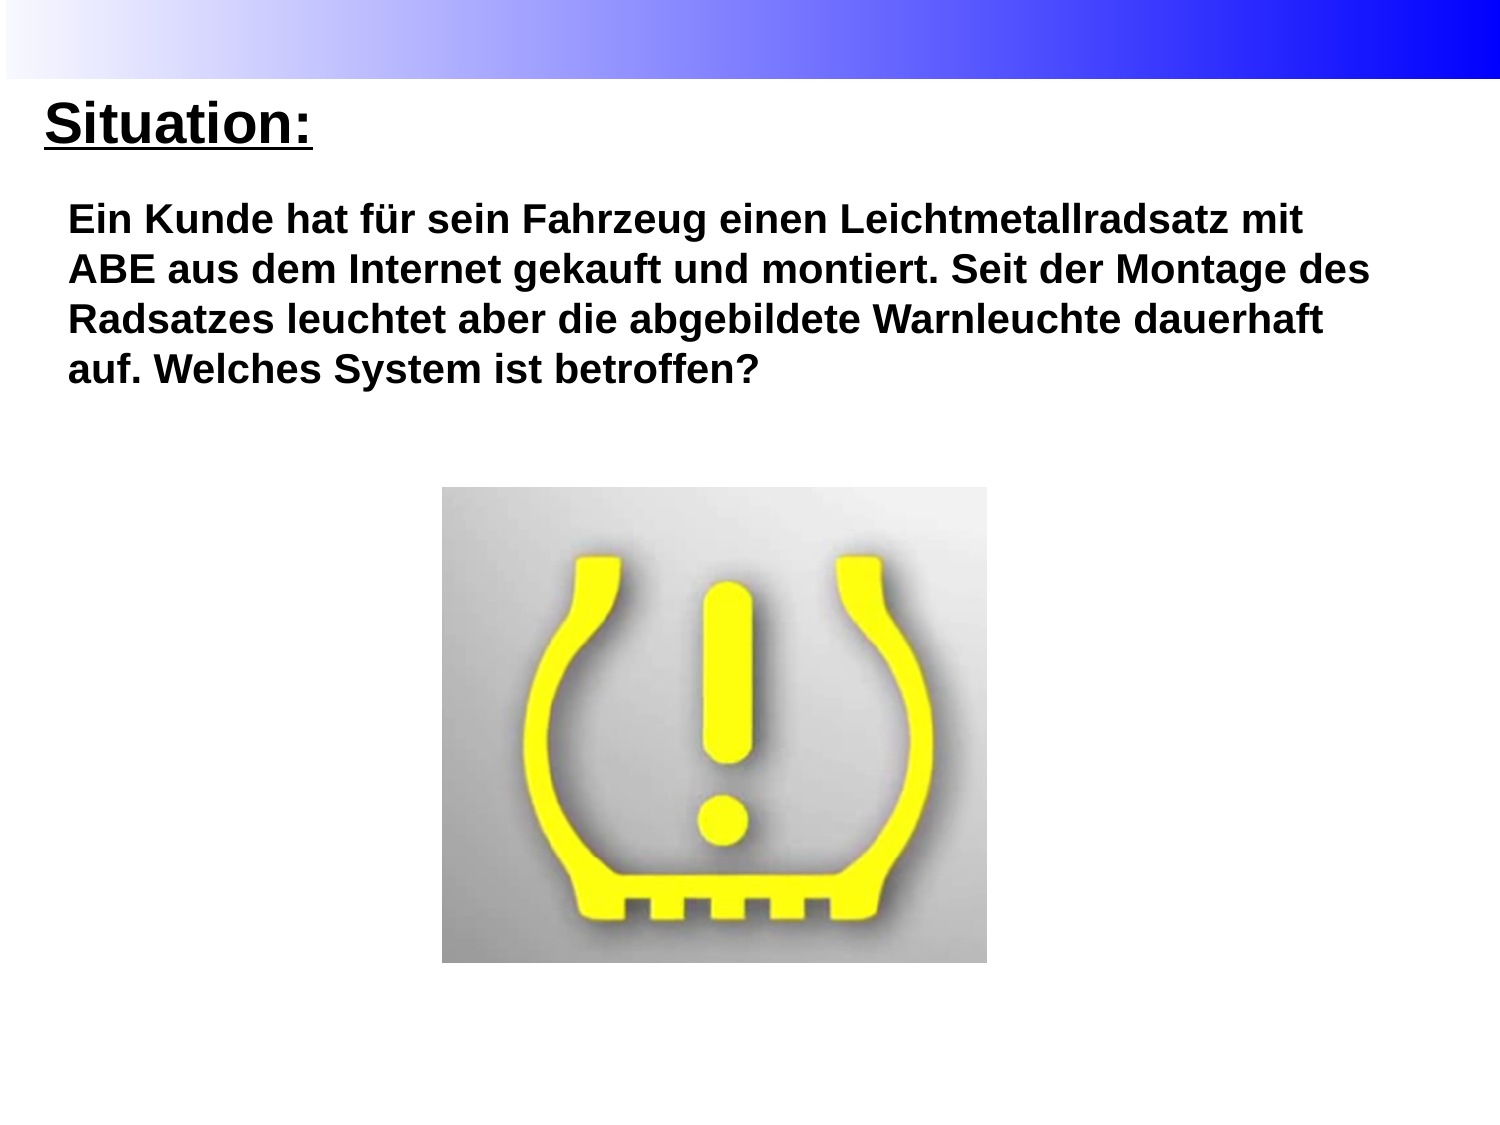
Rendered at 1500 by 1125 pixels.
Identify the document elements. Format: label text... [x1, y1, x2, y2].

text_box Situation: [29, 78, 1471, 253]
text_box Ein Kunde hat für sein Fahrzeug einen Leichtmetallradsatz mit ABE aus dem Internet gekauft und montiert. Seit der Montage des Radsatzes leuchtet aber die abgebildete Warnleuchte dauerhaft auf. Welches System ist betroffen? [53, 184, 1412, 400]
picture [442, 487, 987, 963]
text_box [147, 109, 1500, 185]
